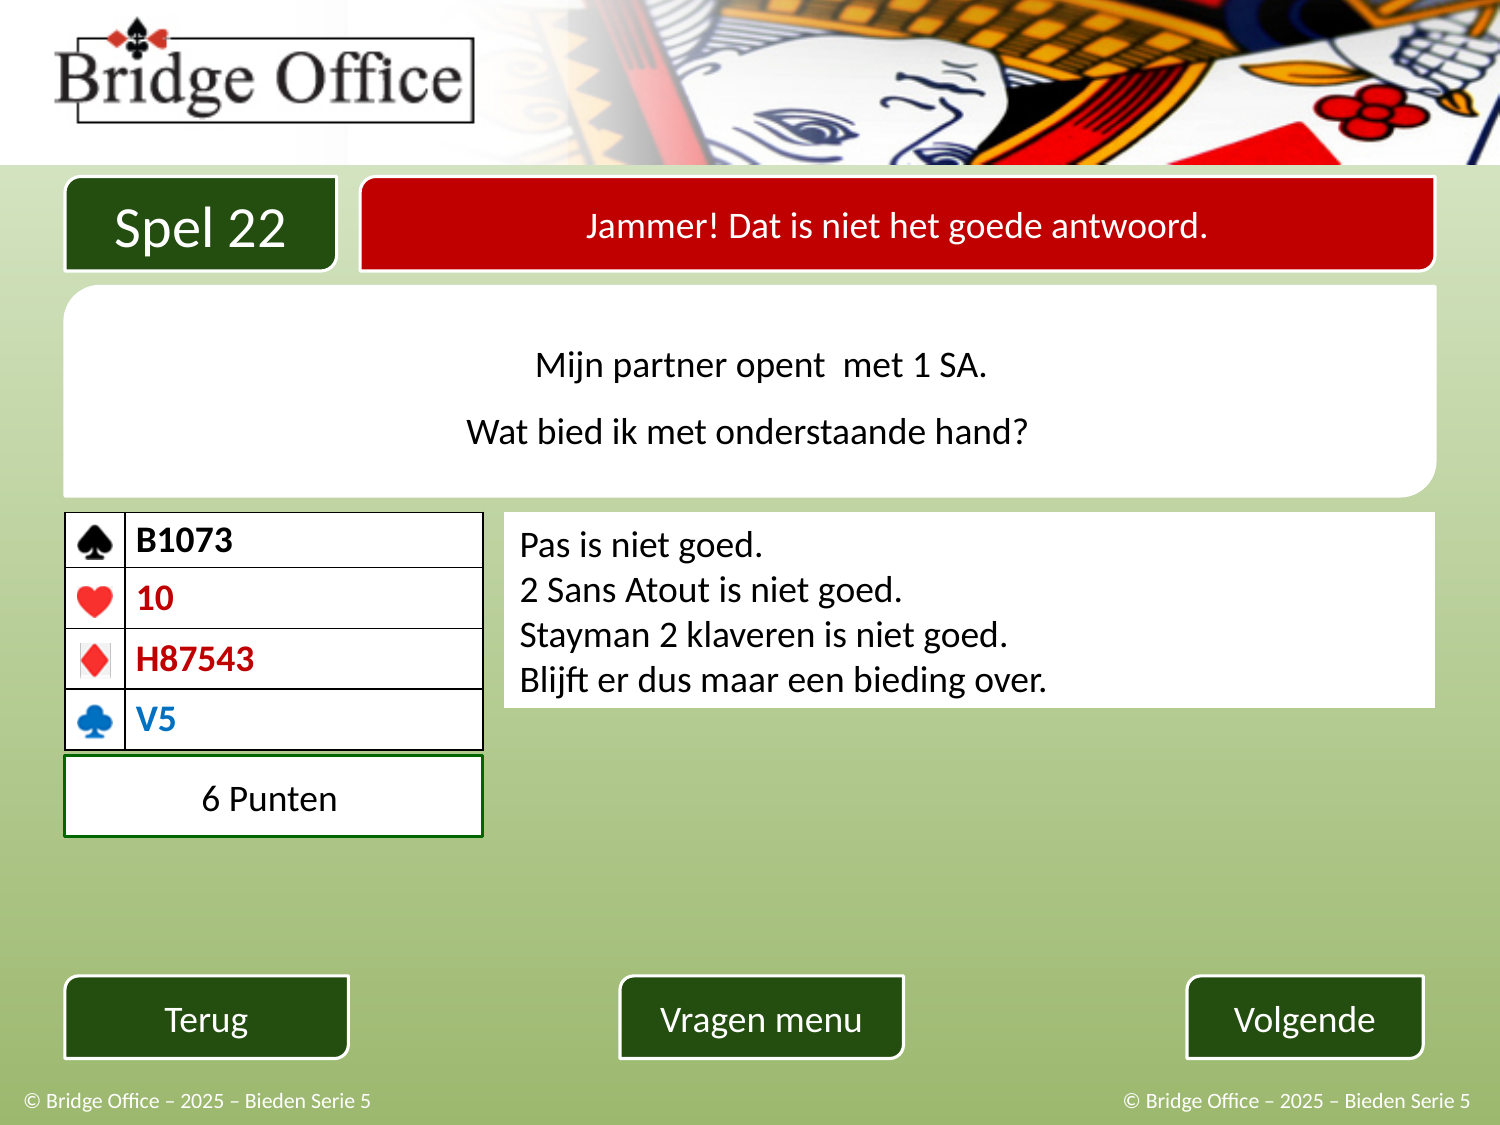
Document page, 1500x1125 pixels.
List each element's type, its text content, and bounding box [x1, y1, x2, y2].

table_header B1073 [126, 513, 482, 567]
text_box © Bridge Office – 2025 – Bieden Serie 5 [8, 1079, 393, 1121]
text_box Vragen menu [618, 974, 906, 1061]
table_cell [66, 690, 124, 749]
table_header [66, 513, 124, 567]
table_cell 10 [126, 568, 482, 628]
text_box 6 Punten [63, 754, 484, 838]
text_box Pas is niet goed. 2 Sans Atout is niet goed. Stayman 2 klaveren is niet goed. Blijft er dus maar een bieding over. [504, 512, 1435, 708]
table_cell V5 [126, 690, 482, 749]
text_box Terug [63, 974, 350, 1061]
text_box © Bridge Office – 2025 – Bieden Serie 5 [1107, 1079, 1500, 1121]
text_box Spel 22 [63, 178, 339, 273]
table_cell [66, 629, 124, 688]
picture [77, 643, 114, 679]
text_box [63, 284, 1437, 498]
picture [0, 0, 1500, 166]
text_box Mijn partner opent met 1 SA. [508, 332, 1015, 393]
picture [77, 524, 114, 561]
table_cell [66, 568, 124, 628]
text_box Jammer! Dat is niet het goede antwoord. [358, 178, 1437, 273]
picture [77, 703, 114, 740]
picture [77, 585, 114, 618]
text_box Volgende [1185, 974, 1425, 1061]
text_box Wat bied ik met onderstaande hand? [451, 399, 1072, 460]
table_cell H87543 [126, 629, 482, 688]
